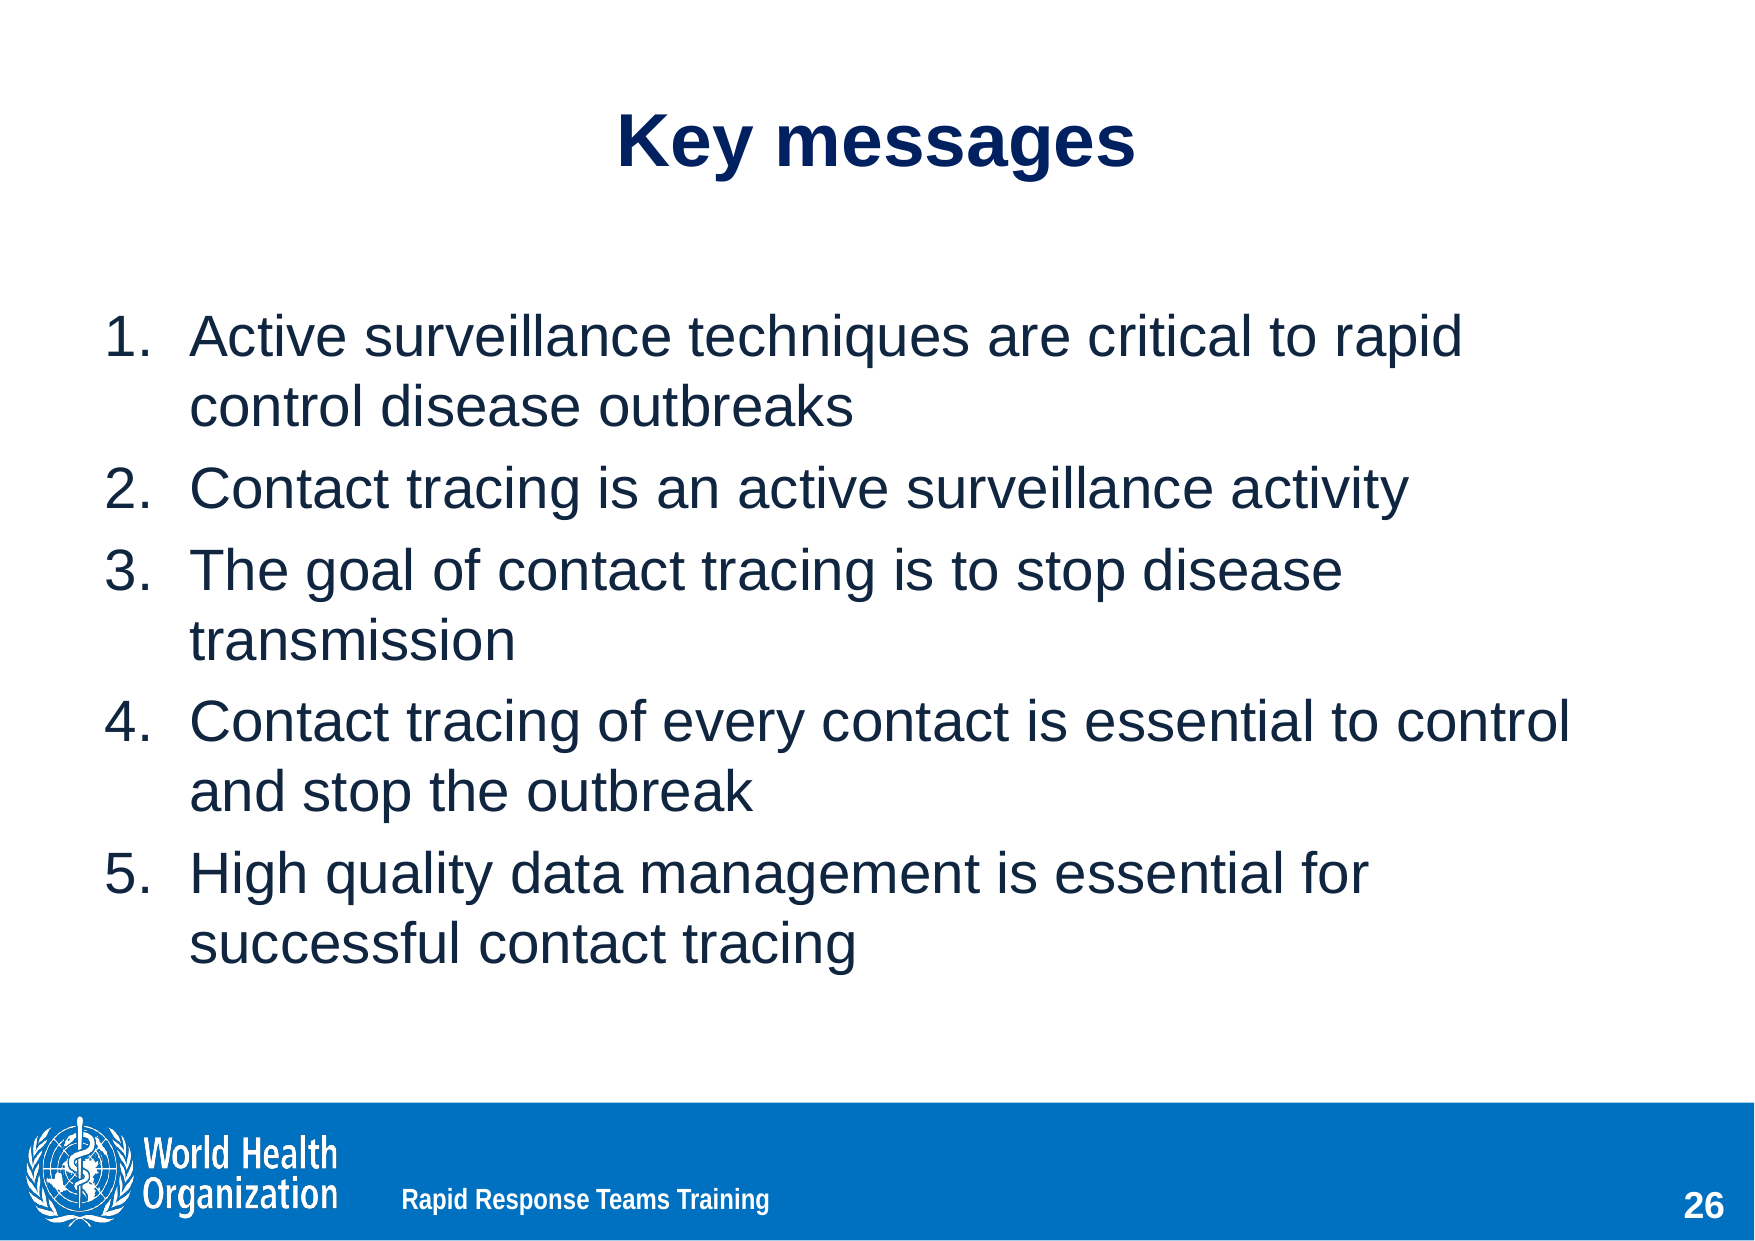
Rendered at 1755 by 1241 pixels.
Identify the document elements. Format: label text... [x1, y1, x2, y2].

title Key messages [87, 49, 1667, 208]
list Active surveillance techniques are critical to rapid control disease outbreaks Contact tracing is an active surveillance activity The goal of contact tracing is to stop disease transmission Contact tracing of every contact is essential to control and stop the outbreak High quality data management is essential for successful contact tracing [87, 208, 1667, 1108]
picture [25, 1116, 337, 1227]
